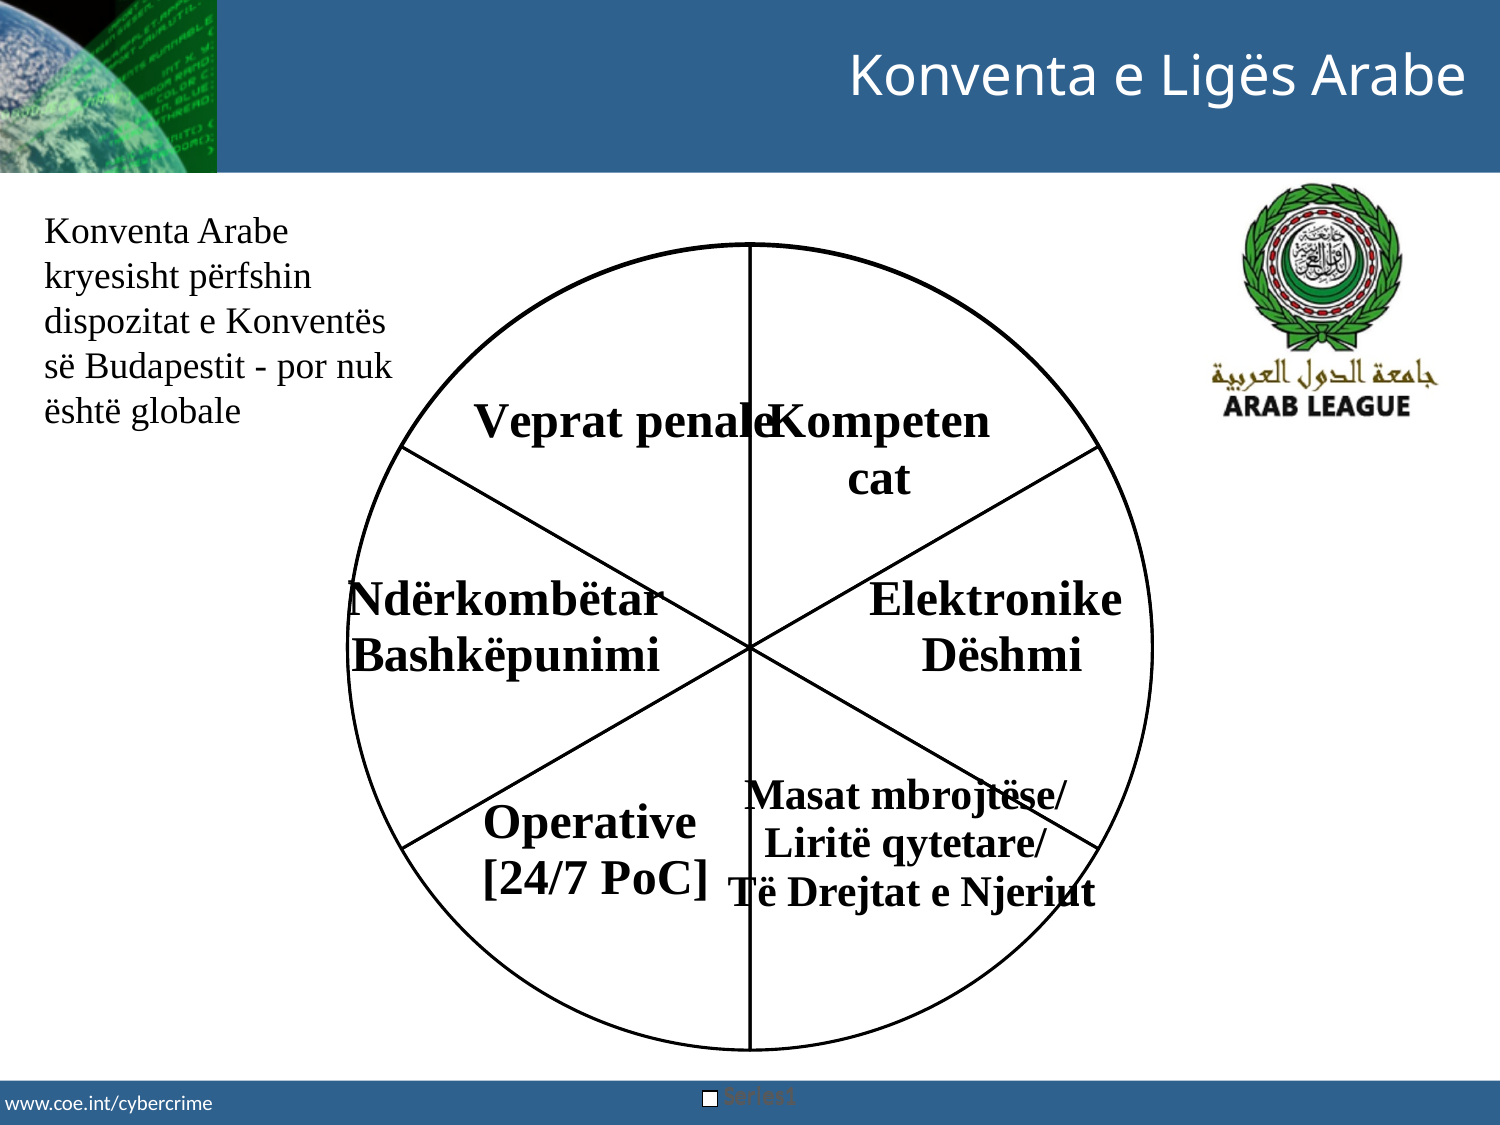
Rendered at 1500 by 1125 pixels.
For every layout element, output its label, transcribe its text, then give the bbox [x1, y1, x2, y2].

picture [1139, 178, 1498, 426]
text_box Konventa e Ligës Arabe [230, 31, 1483, 114]
picture [0, 0, 217, 134]
chart [0, 134, 1500, 1118]
